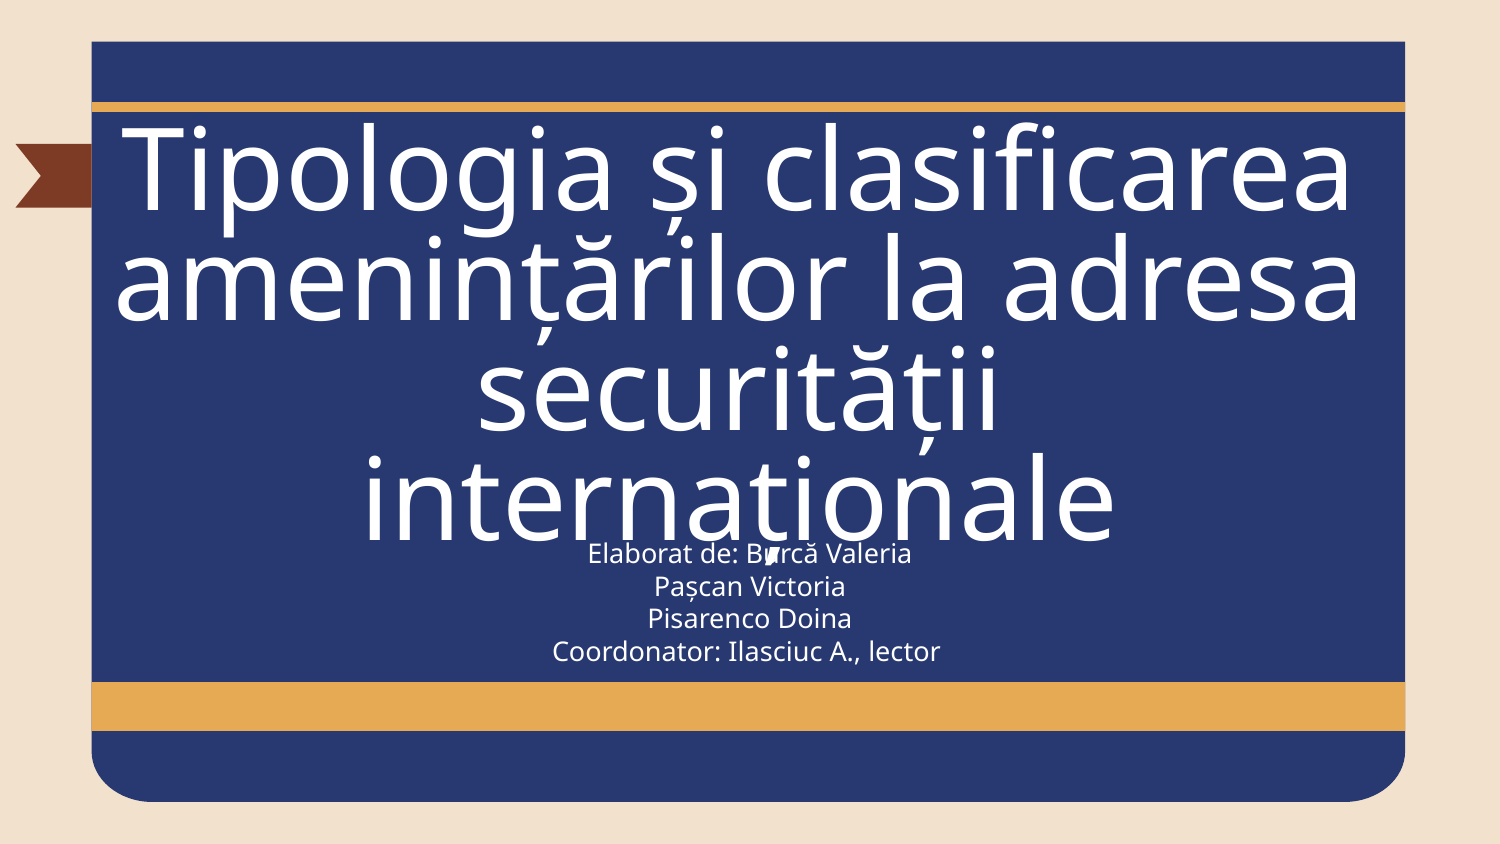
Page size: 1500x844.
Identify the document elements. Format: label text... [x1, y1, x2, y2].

subtitle Elaborat de: Burcă Valeria Pașcan Victoria Pisarenco Doina Coordonator: Ilasciuc A., lector [334, 521, 1166, 600]
title Tipologia și clasificarea amenințărilor la adresa securității internaționale [93, 175, 1385, 510]
